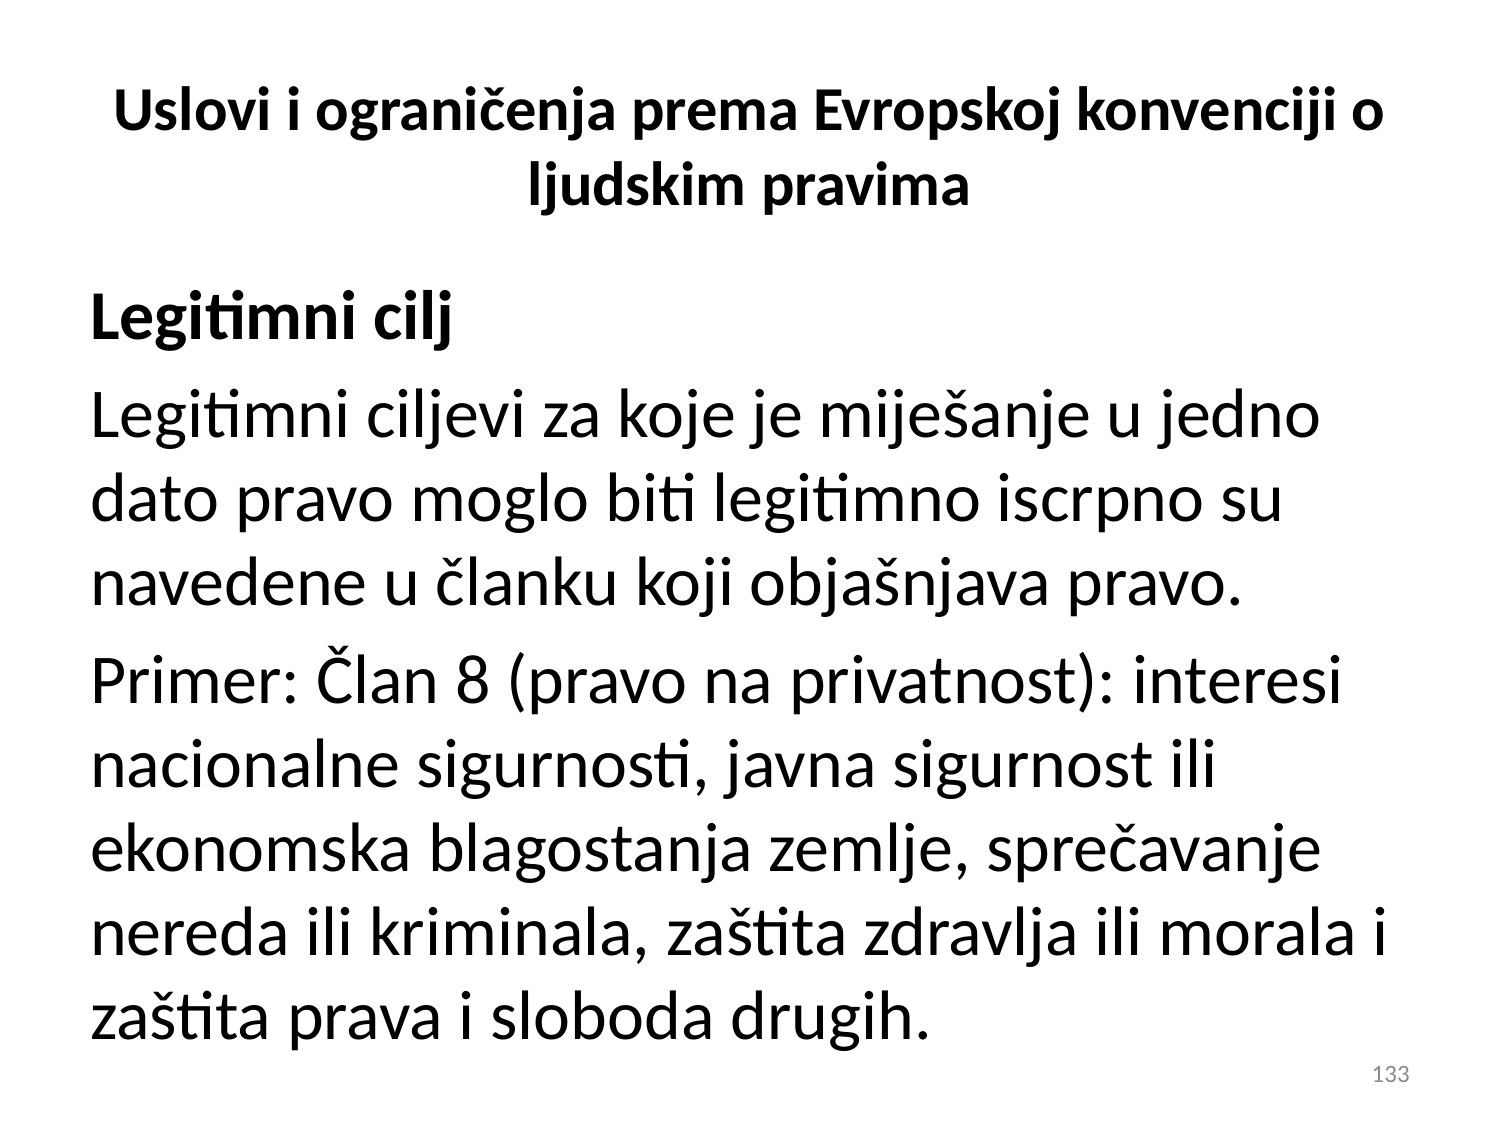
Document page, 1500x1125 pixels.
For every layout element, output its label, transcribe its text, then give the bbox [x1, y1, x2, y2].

list Legitimni cilj Legitimni ciljevi za koje je miješanje u jedno dato pravo moglo biti legitimno iscrpno su navedene u članku koji objašnjava pravo. Primer: Član 8 (pravo na privatnost): interesi nacionalne sigurnosti, javna sigurnost ili ekonomska blagostanja zemlje, sprečavanje nereda ili kriminala, zaštita zdravlja ili morala i zaštita prava i sloboda drugih. [74, 262, 1426, 1088]
slide_number 133 [1074, 1042, 1425, 1103]
title Uslovi i ograničenja prema Evropskoj konvenciji o ljudskim pravima [74, 44, 1426, 241]
